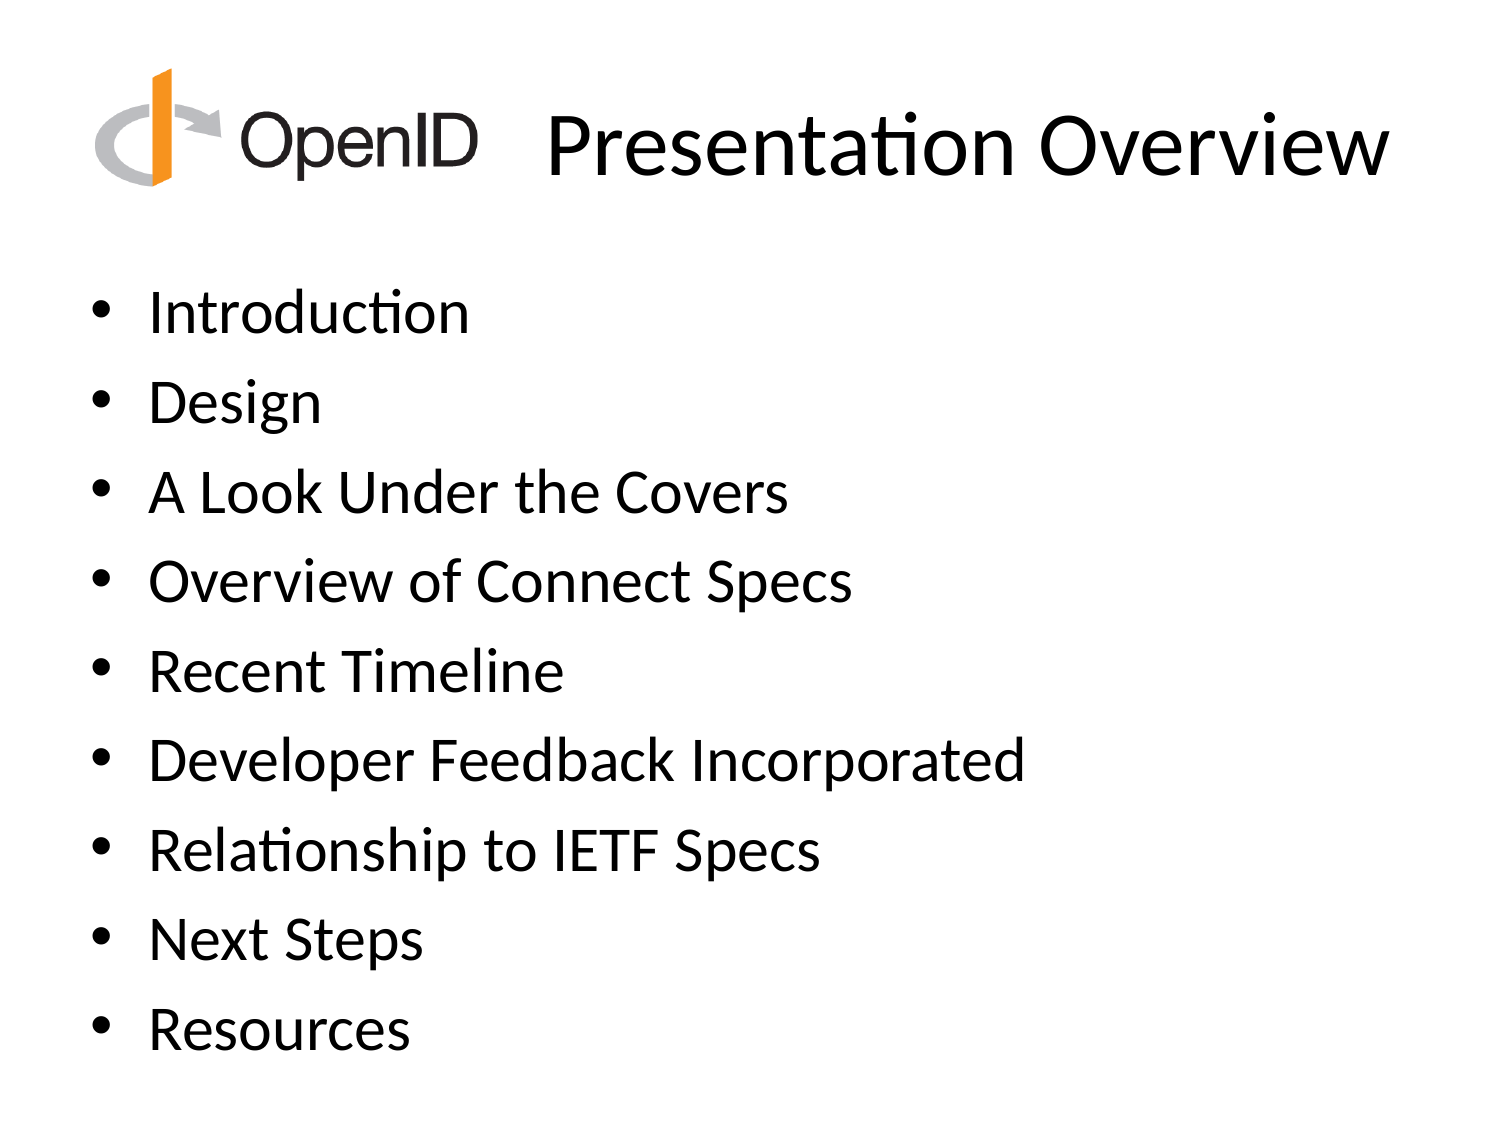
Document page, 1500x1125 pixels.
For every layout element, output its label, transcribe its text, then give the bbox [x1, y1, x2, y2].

list Introduction Design A Look Under the Covers Overview of Connect Specs Recent Timeline Developer Feedback Incorporated Relationship to IETF Specs Next Steps Resources [75, 262, 1425, 1071]
title Presentation Overview [512, 45, 1425, 233]
picture [64, 44, 513, 225]
